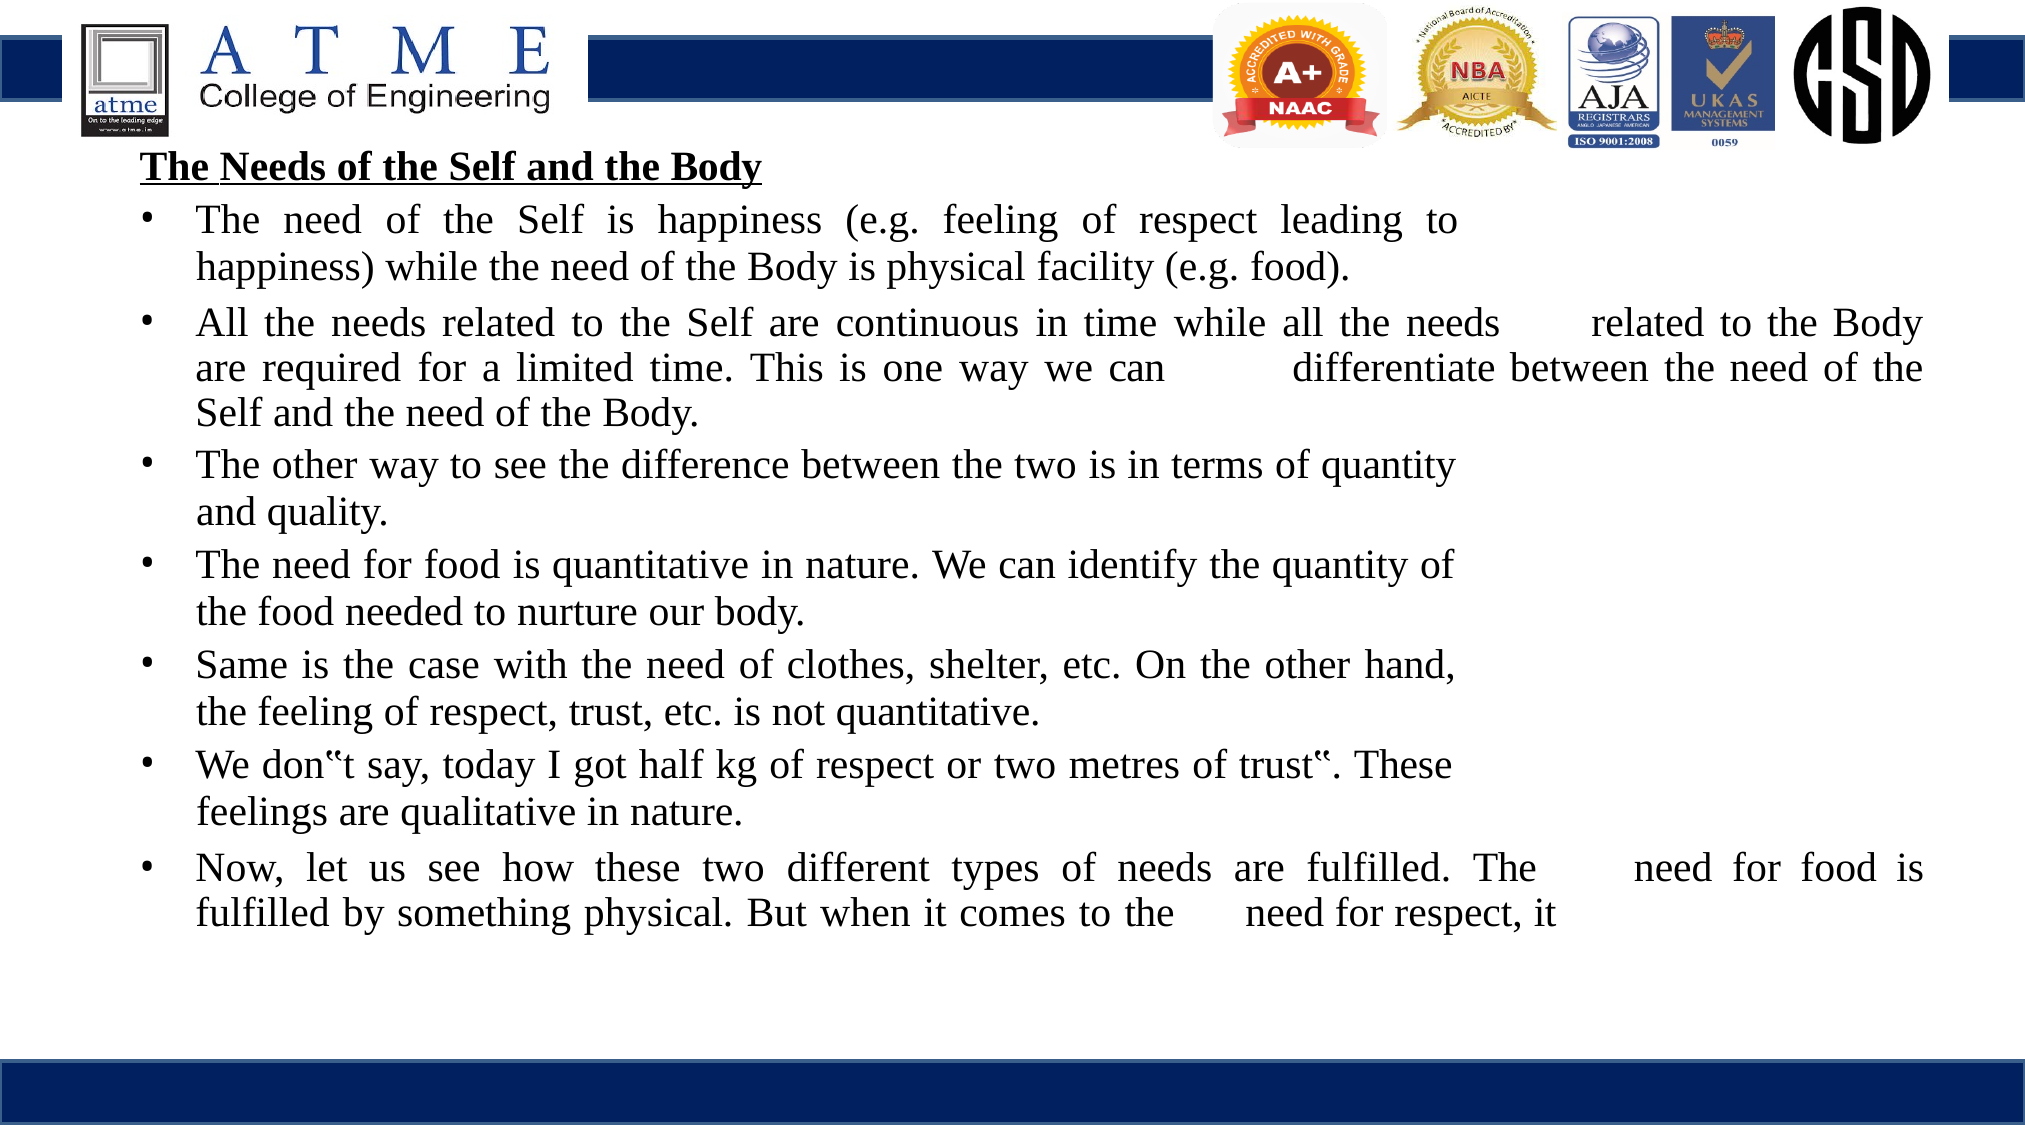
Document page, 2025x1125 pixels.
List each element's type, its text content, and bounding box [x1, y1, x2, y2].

picture [62, 0, 588, 157]
text_box The Needs of the Self and the Body The need of the Self is happiness (e.g. feeling of respect leading to happiness) while the need of the Body is physical facility (e.g. food). All the needs related to the Self are continuous in time while all the needs related to the Body are required for a limited time. This is one way we can differentiate between the need of the Self and the need of the Body. The other way to see the difference between the two is in terms of quantity and quality. The need for food is quantitative in nature. We can identify the quantity of the food needed to nurture our body. Same is the case with the need of clothes, shelter, etc. On the other hand, the feeling of respect, trust, etc. is not quantitative. We don‟t say, today I got half kg of respect or two metres of trust‟. These feelings are qualitative in nature. Now, let us see how these two different types of needs are fulfilled. The need for food is fulfilled by something physical. But when it comes to the need for respect, it [137, 131, 1925, 935]
picture [1212, 0, 1949, 150]
